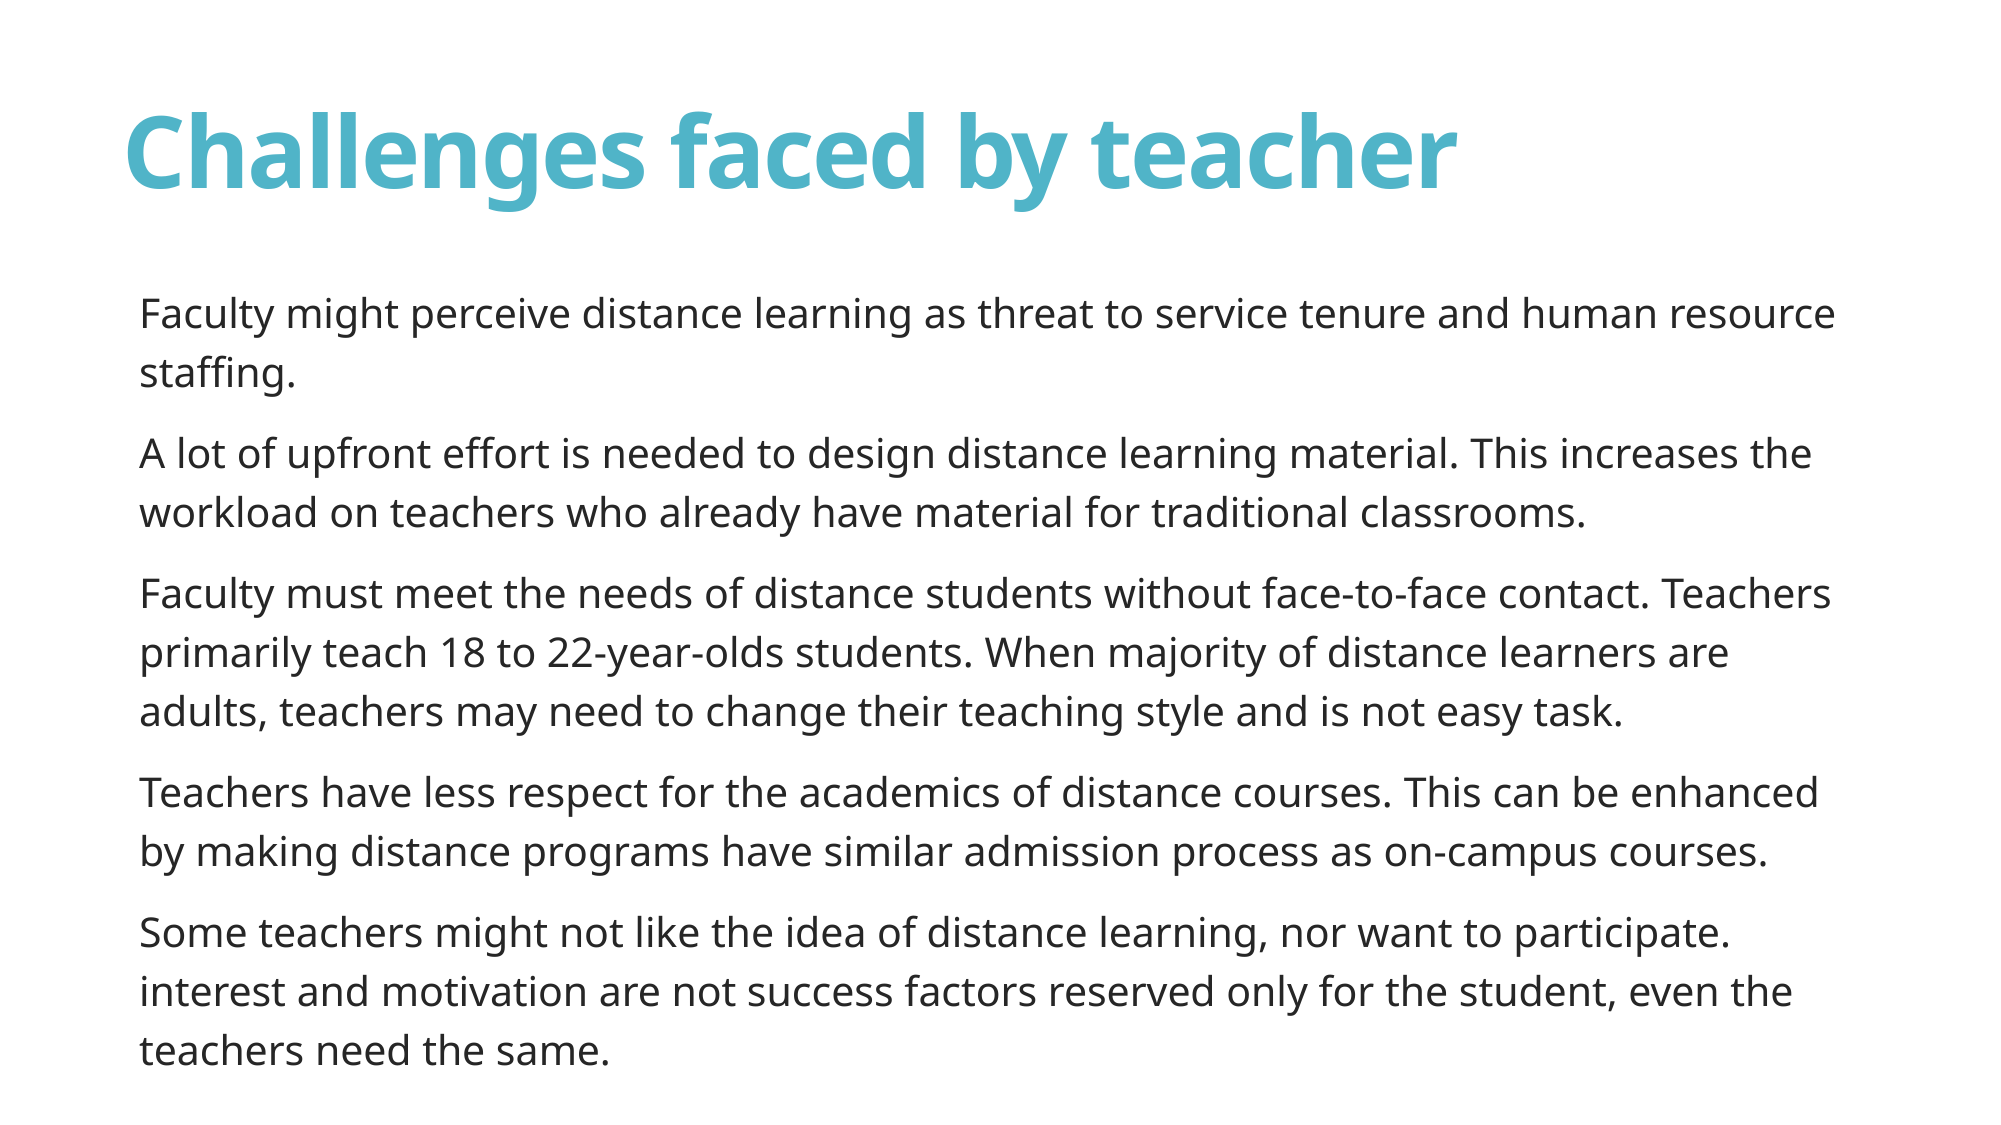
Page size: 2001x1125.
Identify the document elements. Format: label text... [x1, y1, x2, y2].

title Challenges faced by teacher [107, 81, 1875, 354]
list Faculty might perceive distance learning as threat to service tenure and human resource staffing. A lot of upfront effort is needed to design distance learning material. This increases the workload on teachers who already have material for traditional classrooms. Faculty must meet the needs of distance students without face-to-face contact. Teachers primarily teach 18 to 22-year-olds students. When majority of distance learners are adults, teachers may need to change their teaching style and is not easy task. Teachers have less respect for the academics of distance courses. This can be enhanced by making distance programs have similar admission process as on-campus courses. Some teachers might not like the idea of distance learning, nor want to participate. interest and motivation are not success factors reserved only for the student, even the teachers need the same. [111, 198, 1876, 1091]
